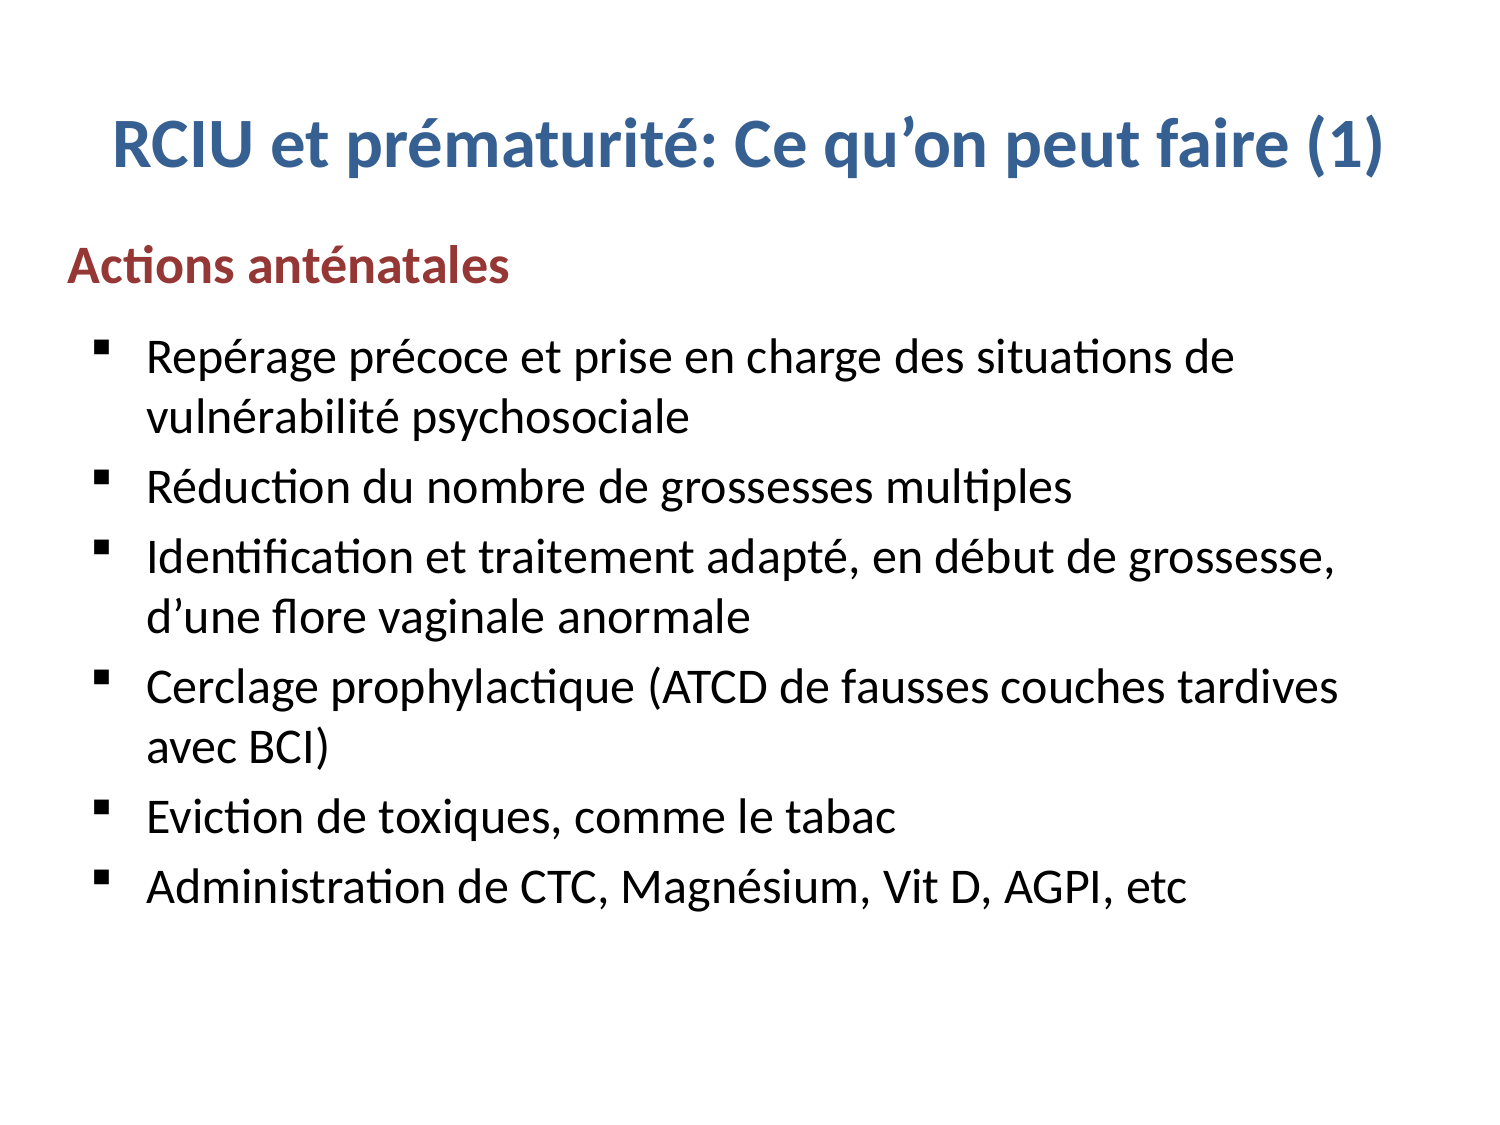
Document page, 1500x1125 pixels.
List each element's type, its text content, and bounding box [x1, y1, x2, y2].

list Repérage précoce et prise en charge des situations de vulnérabilité psychosociale Réduction du nombre de grossesses multiples Identification et traitement adapté, en début de grossesse, d’une flore vaginale anormale Cerclage prophylactique (ATCD de fausses couches tardives avec BCI) Eviction de toxiques, comme le tabac Administration de CTC, Magnésium, Vit D, AGPI, etc [75, 316, 1425, 1059]
text_box Actions anténatales [53, 221, 644, 302]
title RCIU et prématurité: Ce qu’on peut faire (1) [75, 45, 1425, 233]
